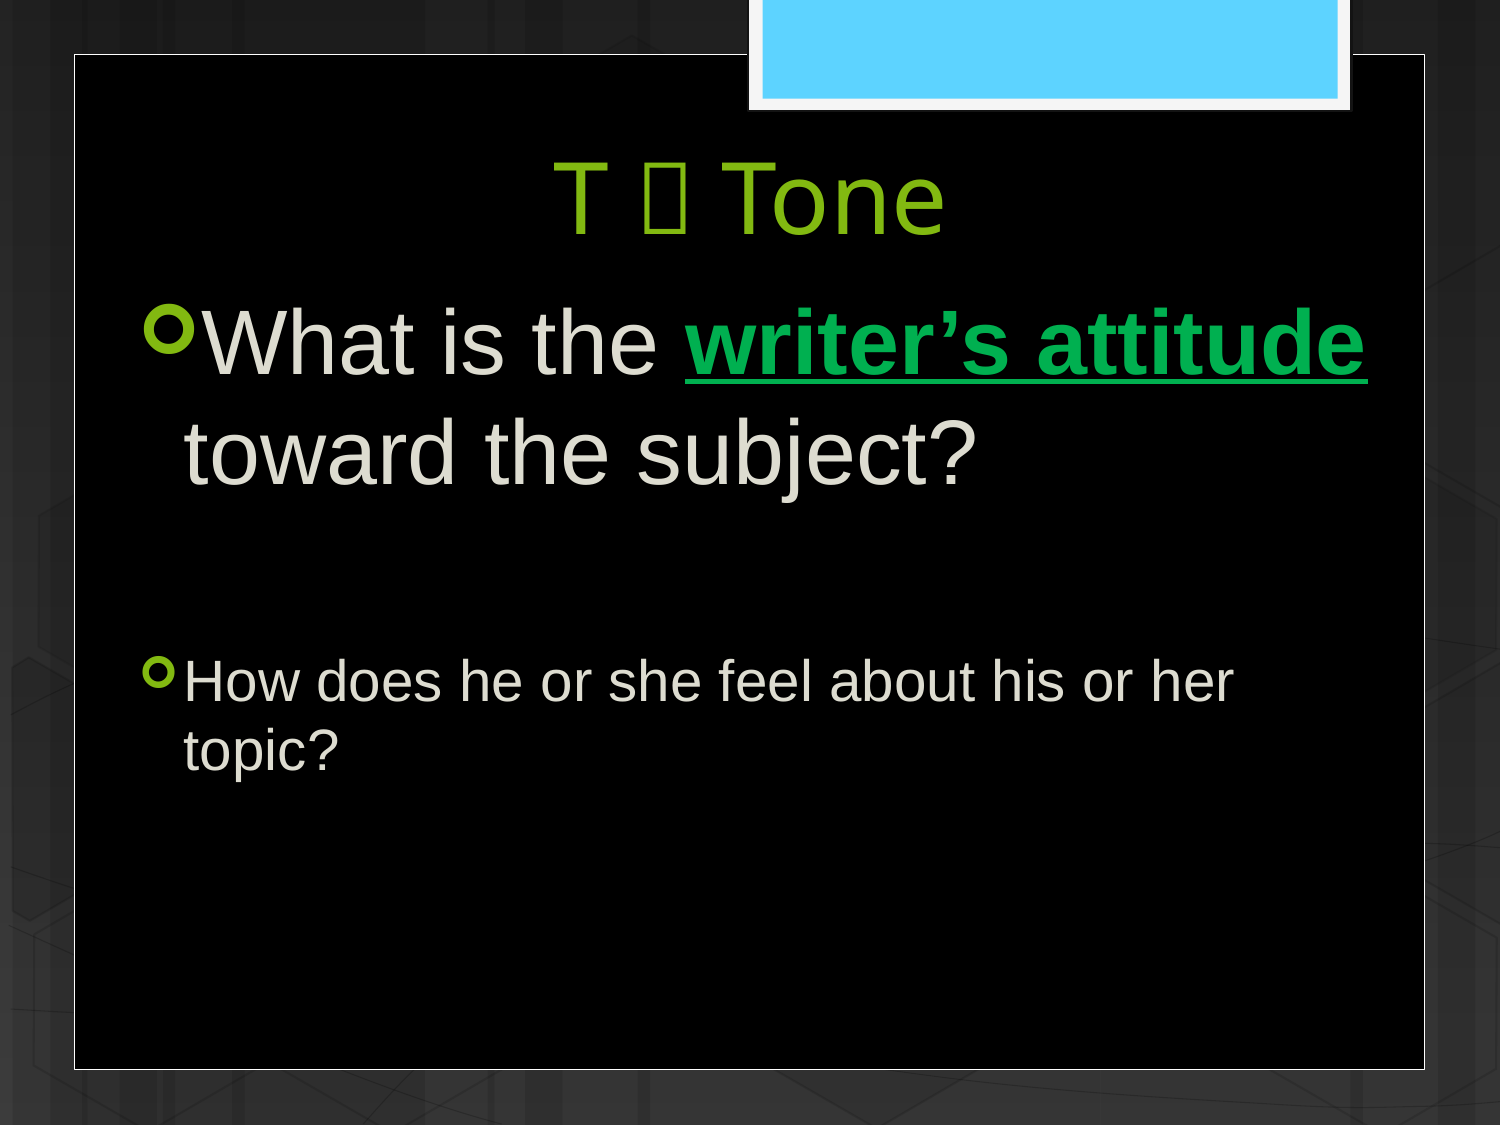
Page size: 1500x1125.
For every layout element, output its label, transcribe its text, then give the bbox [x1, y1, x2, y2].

title T  Tone [174, 75, 1328, 263]
list What is the writer’s attitude toward the subject? How does he or she feel about his or her topic? [112, 275, 1388, 857]
